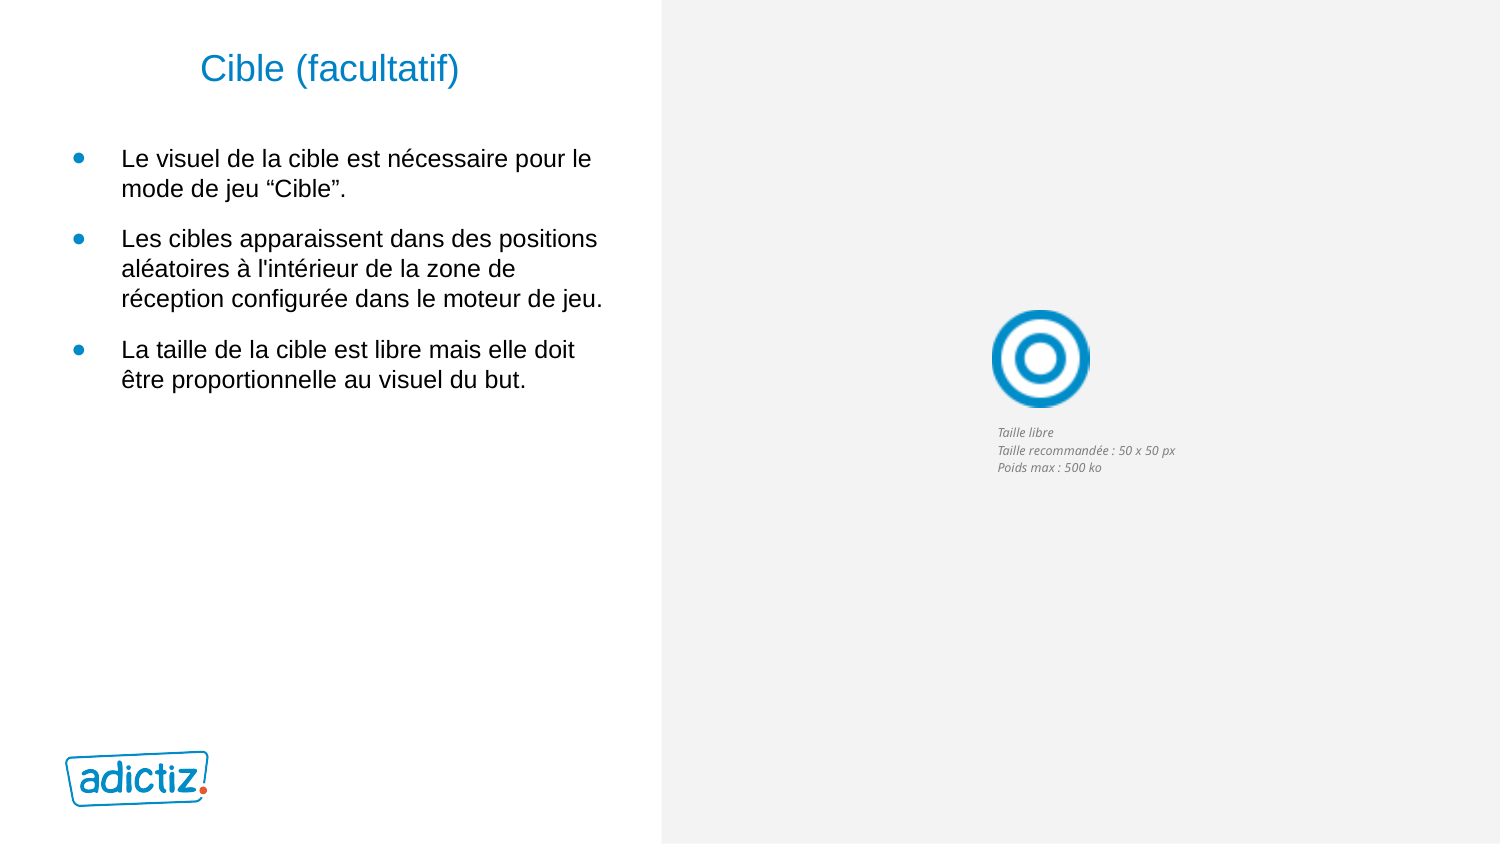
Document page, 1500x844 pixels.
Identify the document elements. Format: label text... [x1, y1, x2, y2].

picture [1001, 319, 1080, 398]
picture [59, 748, 214, 810]
picture [992, 310, 1034, 352]
picture [1047, 310, 1090, 354]
text_box Taille libre Taille recommandée : 50 x 50 px Poids max : 500 ko [982, 400, 1212, 498]
title Cible (facultatif) [31, 0, 629, 127]
picture [992, 365, 1036, 408]
picture [1045, 363, 1090, 408]
list Le visuel de la cible est nécessaire pour le mode de jeu “Cible”. Les cibles apparaissent dans des positions aléatoires à l'intérieur de la zone de réception configurée dans le moteur de jeu. La taille de la cible est libre mais elle doit être proportionnelle au visuel du but. [31, 127, 629, 603]
